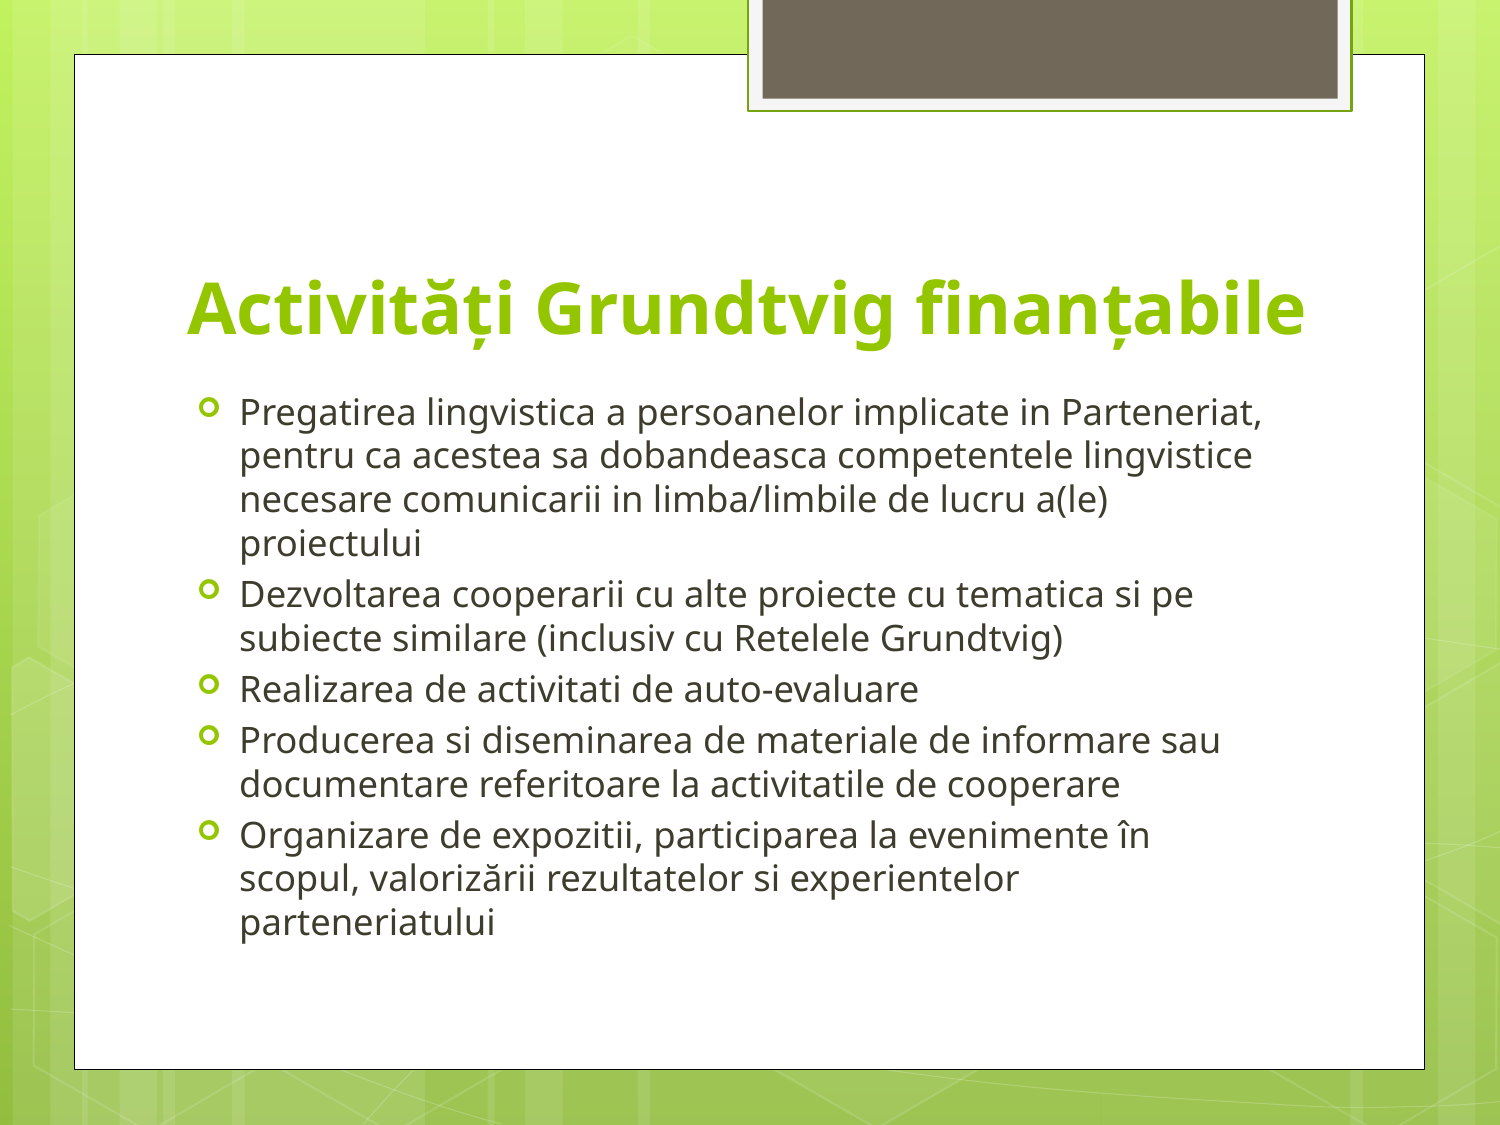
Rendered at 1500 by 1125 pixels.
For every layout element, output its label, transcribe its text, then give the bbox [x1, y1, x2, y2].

title Activități Grundtvig finanțabile [171, 168, 1324, 357]
list Pregatirea lingvistica a persoanelor implicate in Parteneriat, pentru ca acestea sa dobandeasca competentele lingvistice necesare comunicarii in limba/limbile de lucru a(le) proiectului Dezvoltarea cooperarii cu alte proiecte cu tematica si pe subiecte similare (inclusiv cu Retelele Grundtvig) Realizarea de activitati de auto-evaluare Producerea si diseminarea de materiale de informare sau documentare referitoare la activitatile de cooperare Organizare de expozitii, participarea la evenimente în scopul, valorizării rezultatelor si experientelor parteneriatului [171, 381, 1283, 957]
